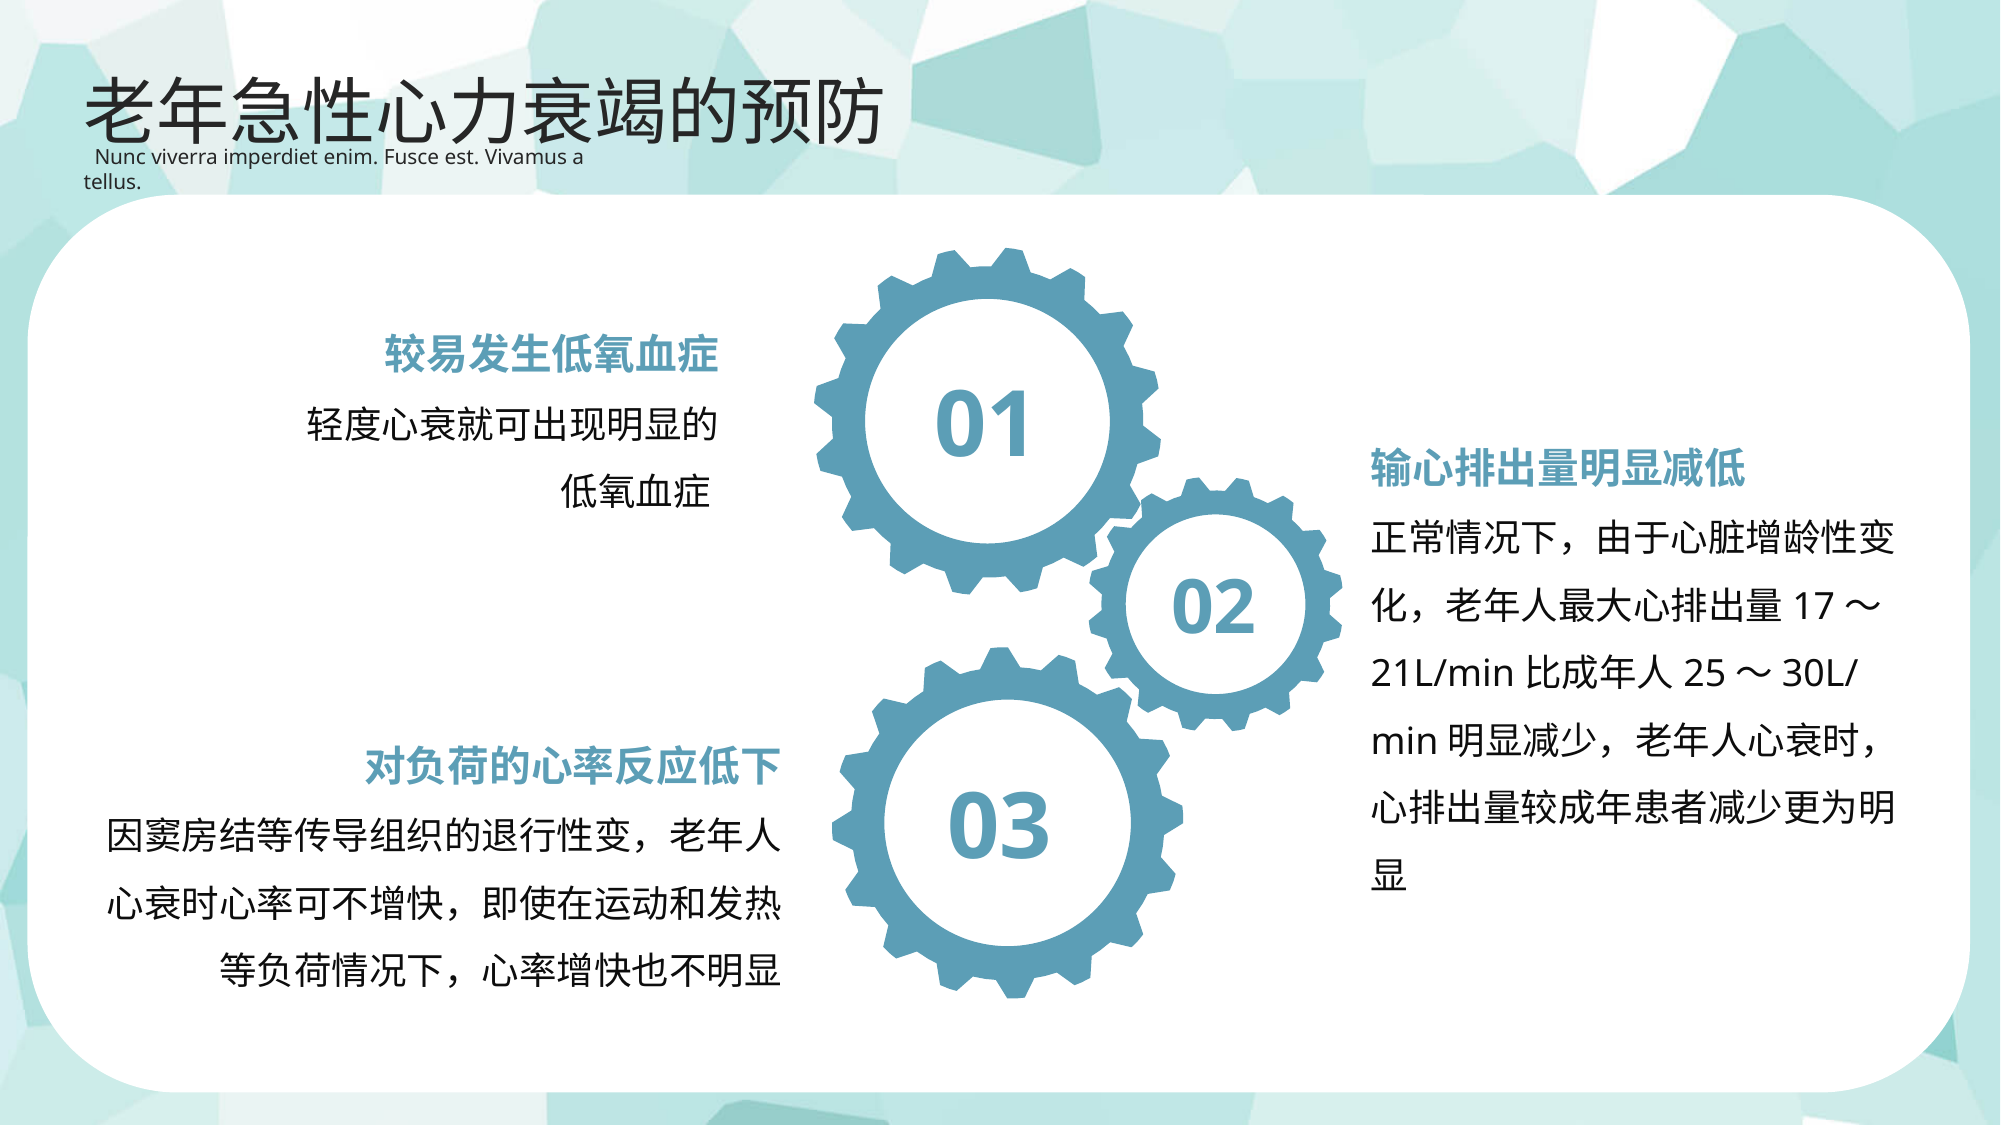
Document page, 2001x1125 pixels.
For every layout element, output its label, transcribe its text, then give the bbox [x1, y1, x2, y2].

text_box 老年急性心力衰竭的预防 [68, 58, 963, 161]
text_box 02 [1156, 551, 1273, 656]
text_box 较易发生低氧血症 轻度心衰就可出现明显的低氧血症 [300, 328, 720, 470]
picture [0, 0, 2001, 1125]
text_box 03 [932, 759, 1076, 885]
text_box 对负荷的心率反应低下 因窦房结等传导组织的退行性变，老年人心衰时心率可不增快，即使在运动和发热等负荷情况下，心率增快也不明显 [78, 739, 782, 875]
text_box [832, 647, 1184, 999]
text_box 输心排出量明显减低 正常情况下，由于心脏增龄性变化，老年人最大心排出量17～21L/min比成年人25～30L/min明显减少，老年人心衰时，心排出量较成年患者减少更为明显 [1370, 441, 1923, 684]
text_box [1088, 477, 1343, 732]
text_box 01 [919, 357, 1055, 482]
text_box [814, 247, 1161, 595]
text_box Nunc viverra imperdiet enim. Fusce est. Vivamus a tellus. [68, 161, 647, 202]
